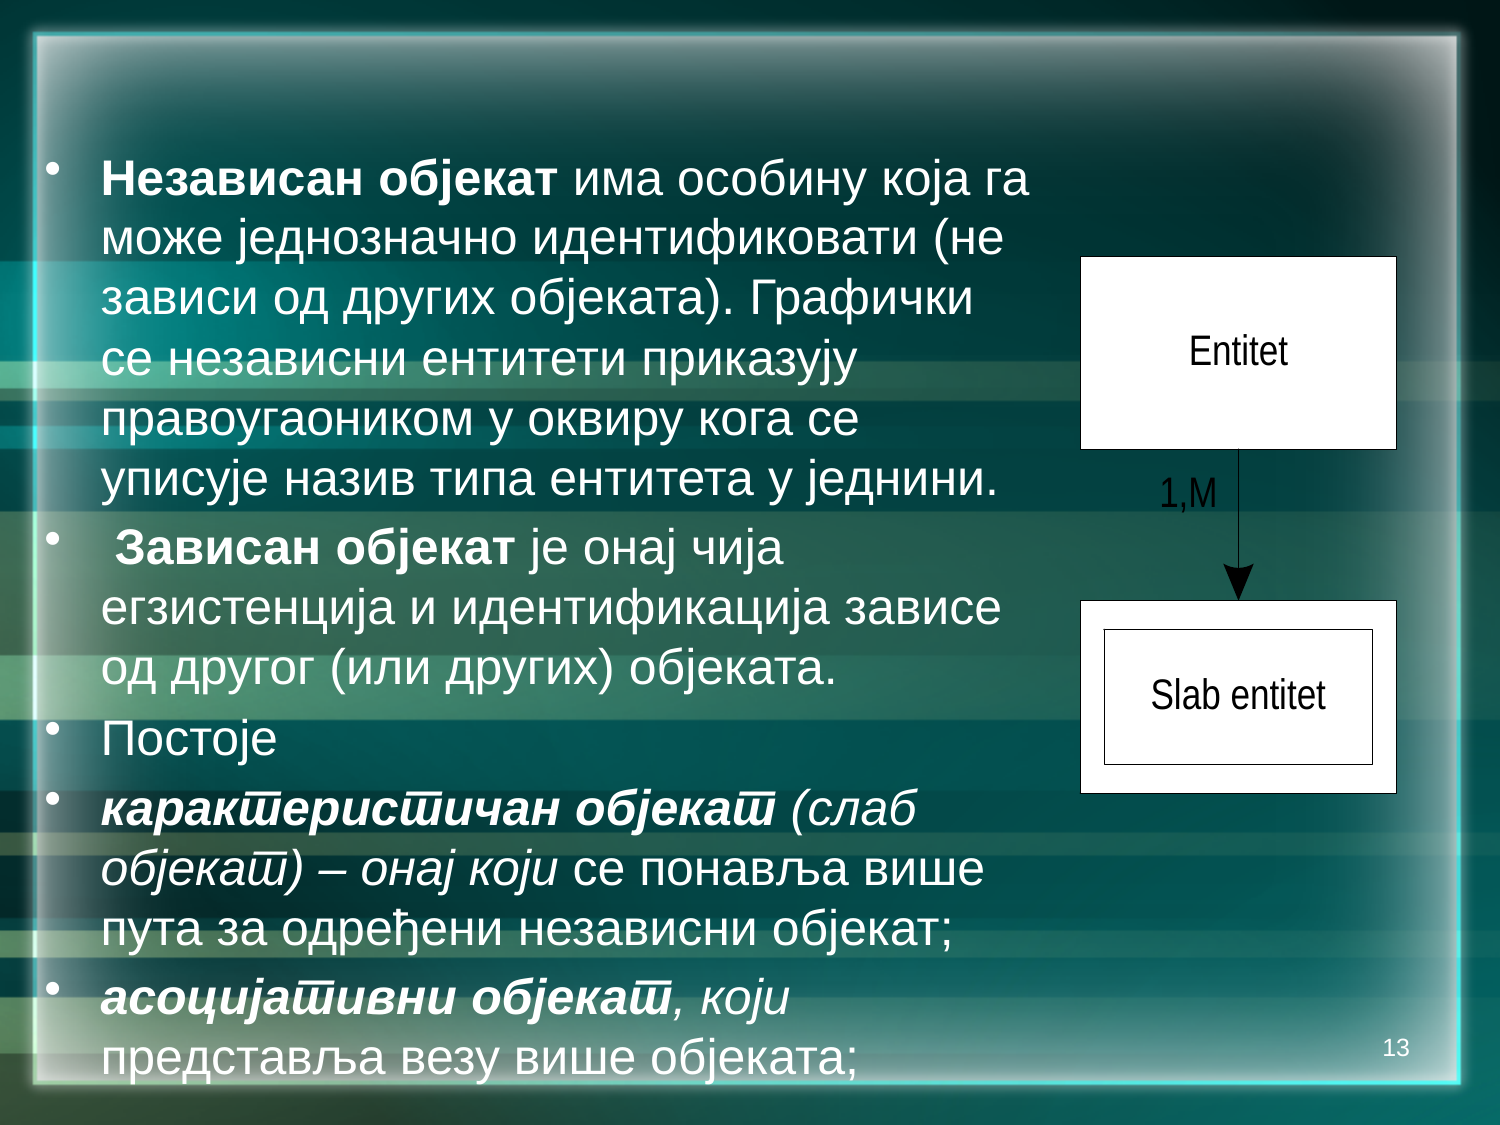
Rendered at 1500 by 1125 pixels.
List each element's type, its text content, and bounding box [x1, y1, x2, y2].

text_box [1074, 249, 1403, 801]
text_box 13 [1074, 1024, 1425, 1088]
list Независан објекат има особину која га може једнозначно идентификовати (не зависи од других објеката). Графички се независни ентитети приказују правоугаоником у оквиру кога се уписује назив типа ентитета у једнини. Зависан објекат је онај чија егзистенција и идентификација зависе од другог (или других) објеката. Постоје карактеристичан објекат (слаб објекат) – онај који се понавља више пута за одређени независни објекат; асоцијативни објекат, који представља везу више објеката; [29, 137, 1051, 1076]
picture [0, 0, 1500, 1125]
